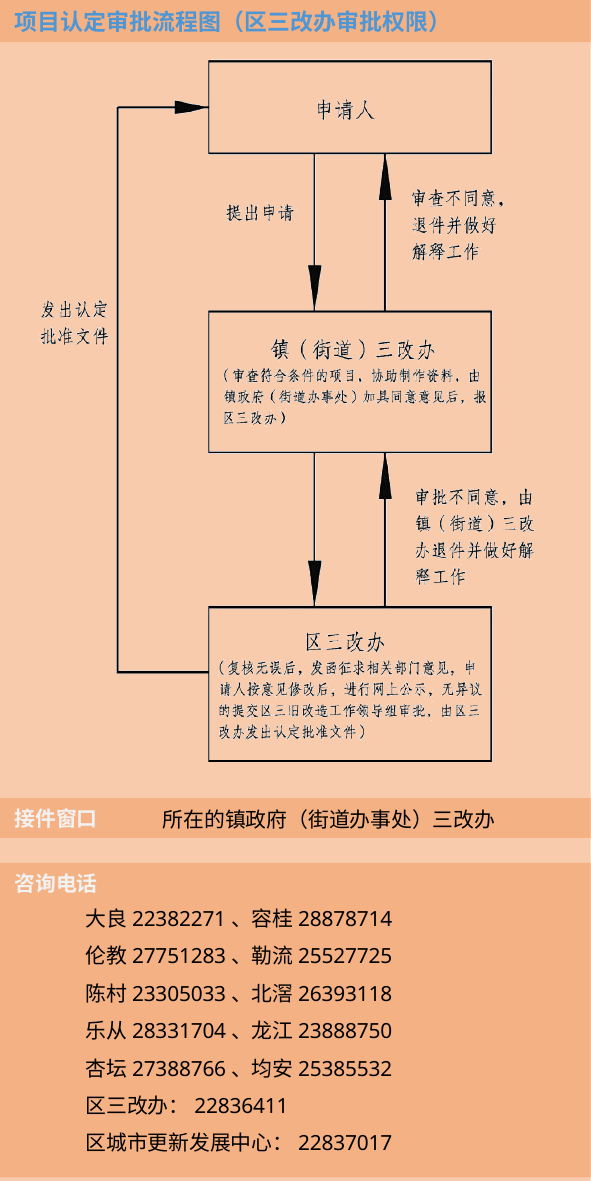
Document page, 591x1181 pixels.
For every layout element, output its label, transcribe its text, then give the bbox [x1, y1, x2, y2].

text_box 项目认定审批流程图（区三改办审批权限） [0, 0, 591, 43]
text_box 咨询电话 [0, 862, 591, 1178]
text_box 接件窗口 [0, 798, 591, 838]
text_box 大良22382271、容桂28878714 伦教27751283、勒流25527725 陈村23305033、北滘26393118 乐从28331704、龙江23888750 杏坛27388766、均安25385532 区三改办：22836411 区城市更新发展中心：22837017 [70, 885, 567, 1163]
picture [24, 42, 568, 770]
text_box 所在的镇政府（街道办事处）三改办 [148, 799, 510, 840]
